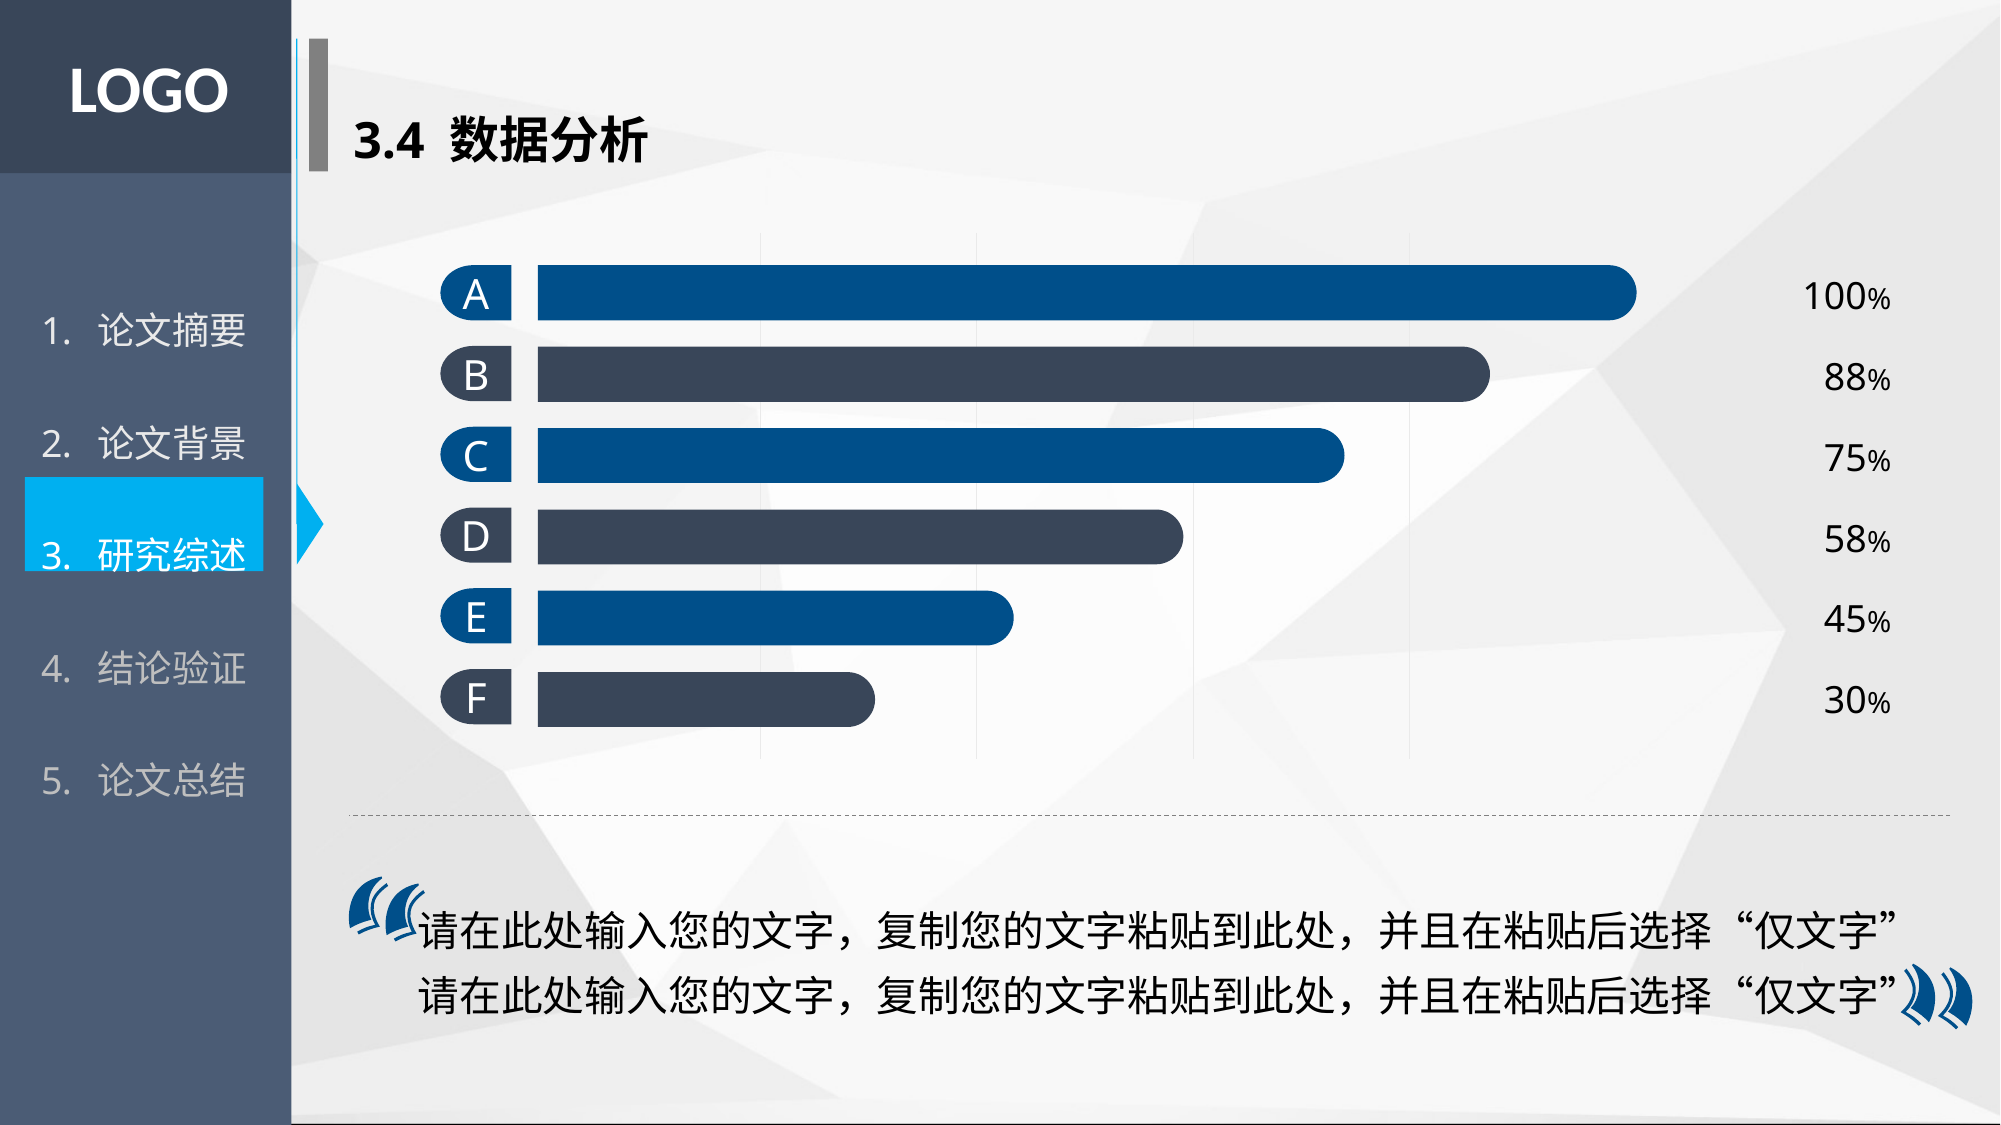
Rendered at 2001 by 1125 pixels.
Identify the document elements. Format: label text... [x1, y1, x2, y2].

picture [292, 0, 2001, 1125]
text_box [348, 876, 389, 935]
text_box 3.4 数据分析 [338, 101, 665, 177]
text_box 论文摘要 论文背景 研究综述 结论验证 论文总结 [26, 232, 263, 477]
text_box LOGO [54, 38, 245, 134]
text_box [440, 497, 1906, 577]
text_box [440, 659, 1906, 738]
text_box [308, 38, 329, 172]
text_box [1937, 967, 1973, 1030]
text_box 论文摘要 论文背景 研究综述 结论验证 论文总结 [26, 572, 263, 810]
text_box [440, 578, 1906, 657]
text_box [385, 883, 425, 942]
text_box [440, 336, 1906, 415]
text_box [1900, 963, 1936, 1026]
text_box 请在此处输入您的文字，复制您的文字粘贴到此处，并且在粘贴后选择“仅文字” 请在此处输入您的文字，复制您的文字粘贴到此处，并且在粘贴后选择“仅文字” [402, 831, 2000, 1079]
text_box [440, 417, 1906, 496]
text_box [440, 255, 1906, 334]
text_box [24, 477, 324, 572]
